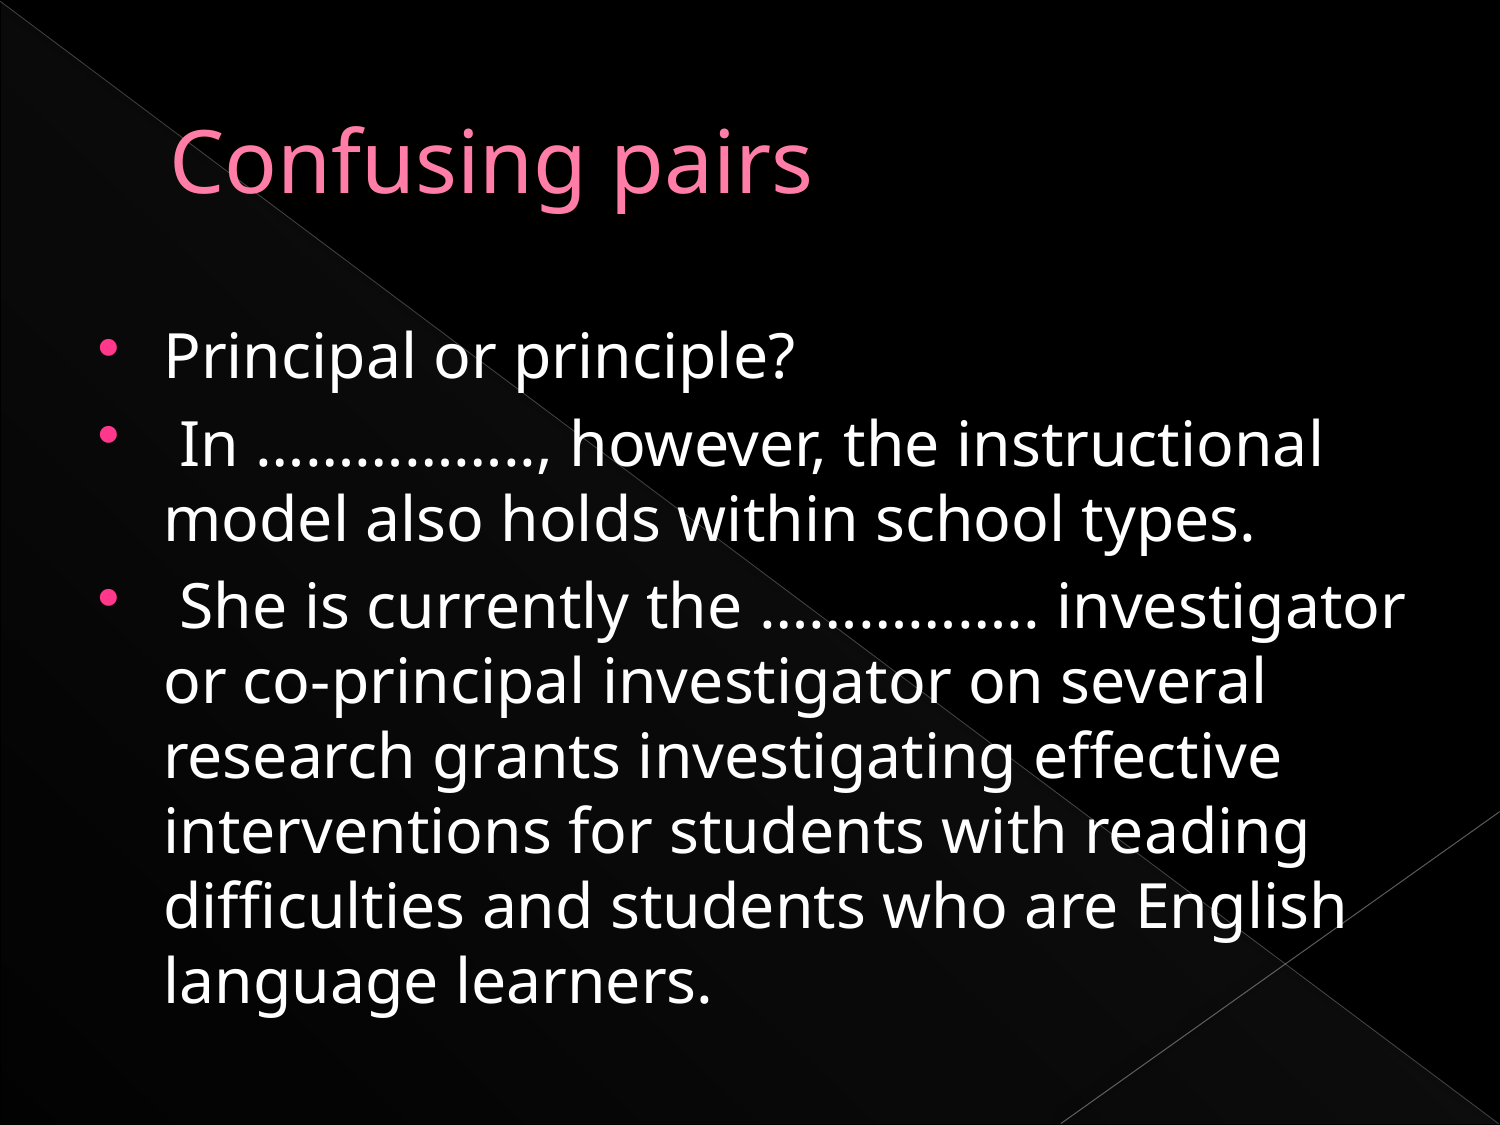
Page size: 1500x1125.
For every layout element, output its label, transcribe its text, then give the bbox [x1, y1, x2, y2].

list Principal or principle? In …………….., however, the instructional model also holds within school types. She is currently the …………….. investigator or co-principal investigator on several research grants investigating effective interventions for students with reading difficulties and students who are English language learners. [75, 308, 1425, 1059]
title Confusing pairs [75, 43, 1425, 274]
